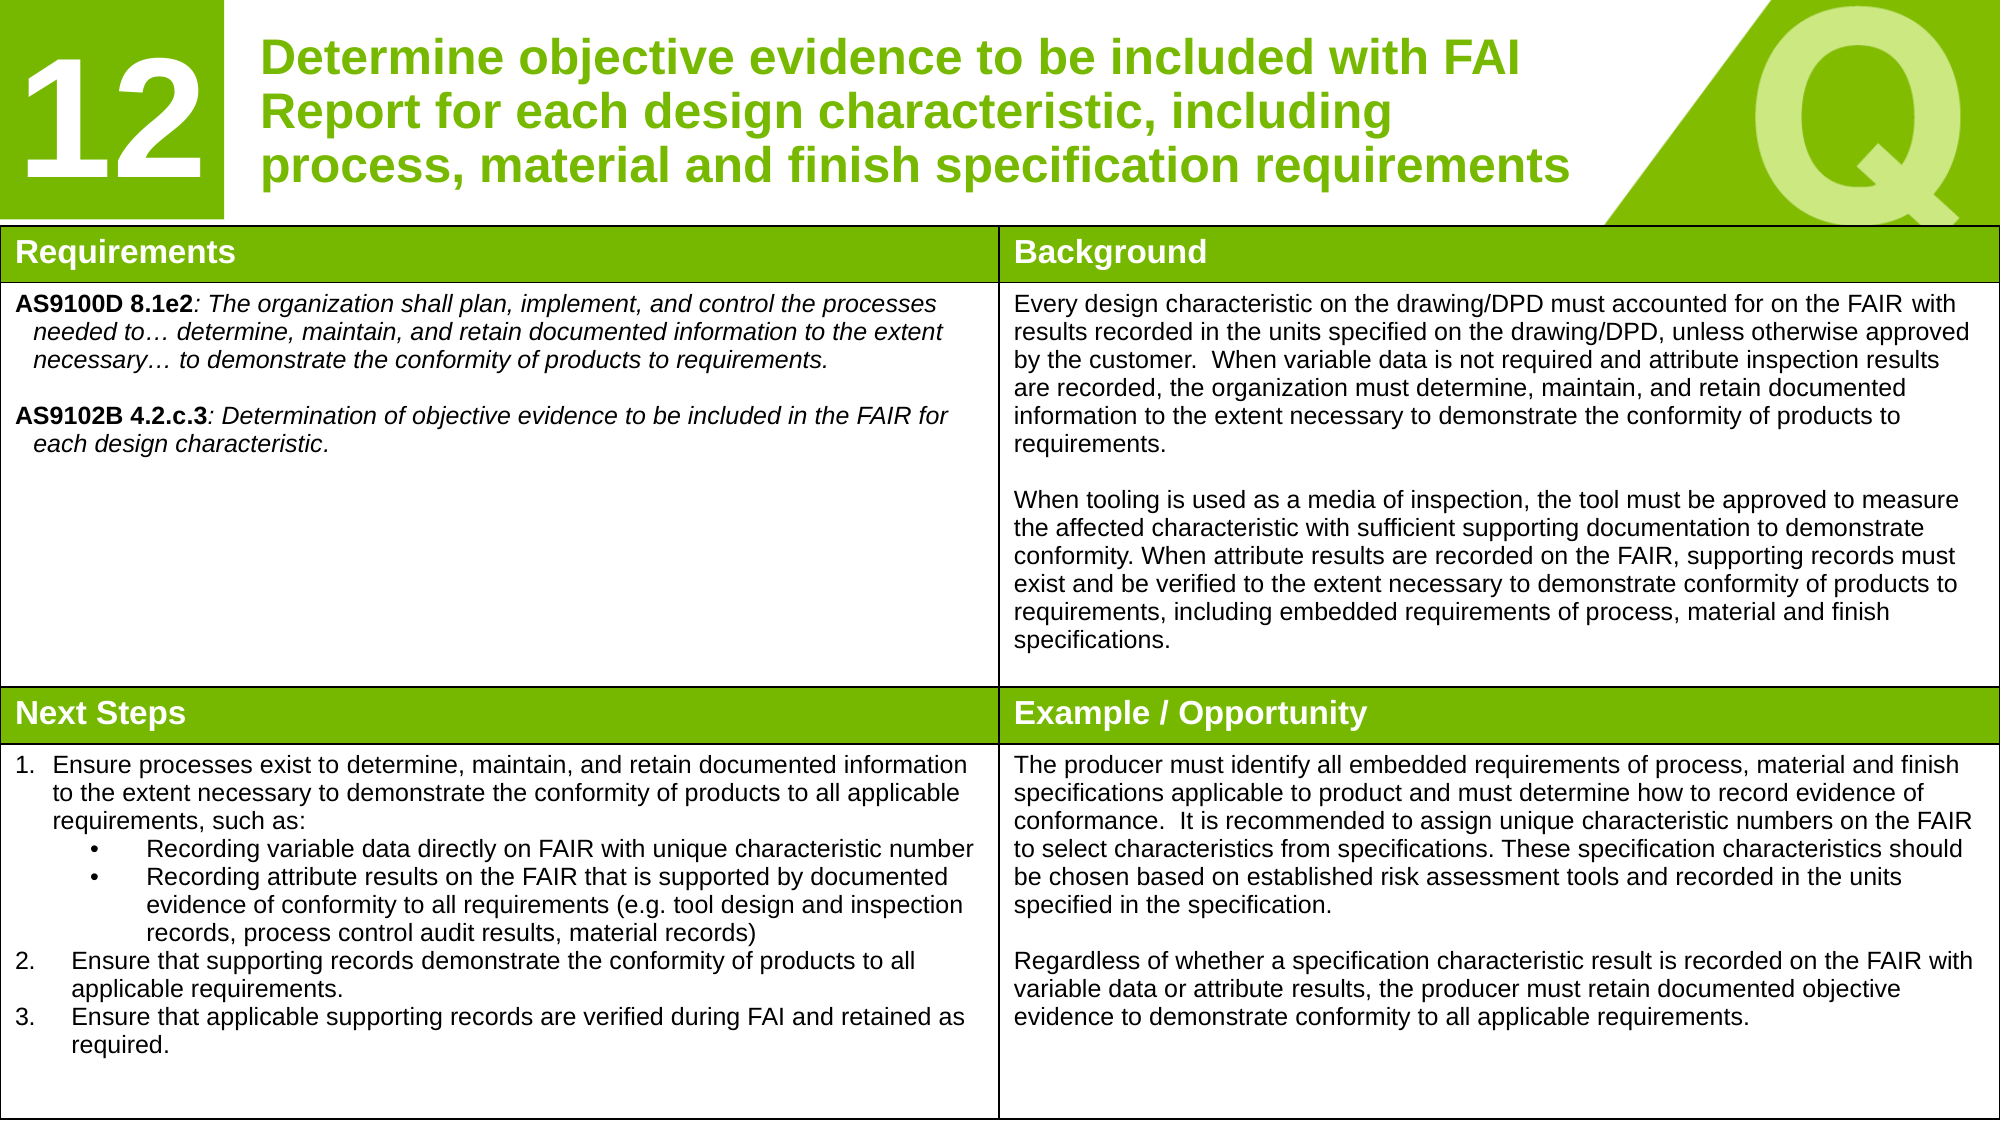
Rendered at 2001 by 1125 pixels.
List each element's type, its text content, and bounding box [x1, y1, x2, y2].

table_header Background [1000, 227, 1999, 282]
table_header Requirements [1, 227, 998, 282]
table_cell Ensure processes exist to determine, maintain, and retain documented information to the extent necessary to demonstrate the conformity of products to all applicable requirements, such as: Recording variable data directly on FAIR with unique characteristic number Recording attribute results on the FAIR that is supported by documented evidence of conformity to all requirements (e.g. tool design and inspection records, process control audit results, material records) Ensure that supporting records demonstrate the conformity of products to all applicable requirements. Ensure that applicable supporting records are verified during FAI and retained as required. [1, 745, 998, 1118]
title Determine objective evidence to be included with FAI Report for each design characteristic, including process, material and finish specification requirements [245, 21, 1596, 204]
picture [0, 0, 2000, 225]
table_cell Every design characteristic on the drawing/DPD must accounted for on the FAIR with results recorded in the units specified on the drawing/DPD, unless otherwise approved by the customer. When variable data is not required and attribute inspection results are recorded, the organization must determine, maintain, and retain documented information to the extent necessary to demonstrate the conformity of products to requirements. When tooling is used as a media of inspection, the tool must be approved to measure the affected characteristic with sufficient supporting documentation to demonstrate conformity. When attribute results are recorded on the FAIR, supporting records must exist and be verified to the extent necessary to demonstrate conformity of products to requirements, including embedded requirements of process, material and finish specifications. [1000, 283, 1999, 686]
text_box 12 [0, 0, 225, 220]
table_cell Next Steps [1, 688, 998, 743]
table_cell AS9100D 8.1e2: The organization shall plan, implement, and control the processes needed to… determine, maintain, and retain documented information to the extent necessary… to demonstrate the conformity of products to requirements. AS9102B 4.2.c.3: Determination of objective evidence to be included in the FAIR for each design characteristic. [1, 283, 998, 686]
table_cell The producer must identify all embedded requirements of process, material and finish specifications applicable to product and must determine how to record evidence of conformance. It is recommended to assign unique characteristic numbers on the FAIR to select characteristics from specifications. These specification characteristics should be chosen based on established risk assessment tools and recorded in the units specified in the specification. Regardless of whether a specification characteristic result is recorded on the FAIR with variable data or attribute results, the producer must retain documented objective evidence to demonstrate conformity to all applicable requirements. [1000, 745, 1999, 1118]
table_cell Example / Opportunity [1000, 688, 1999, 743]
